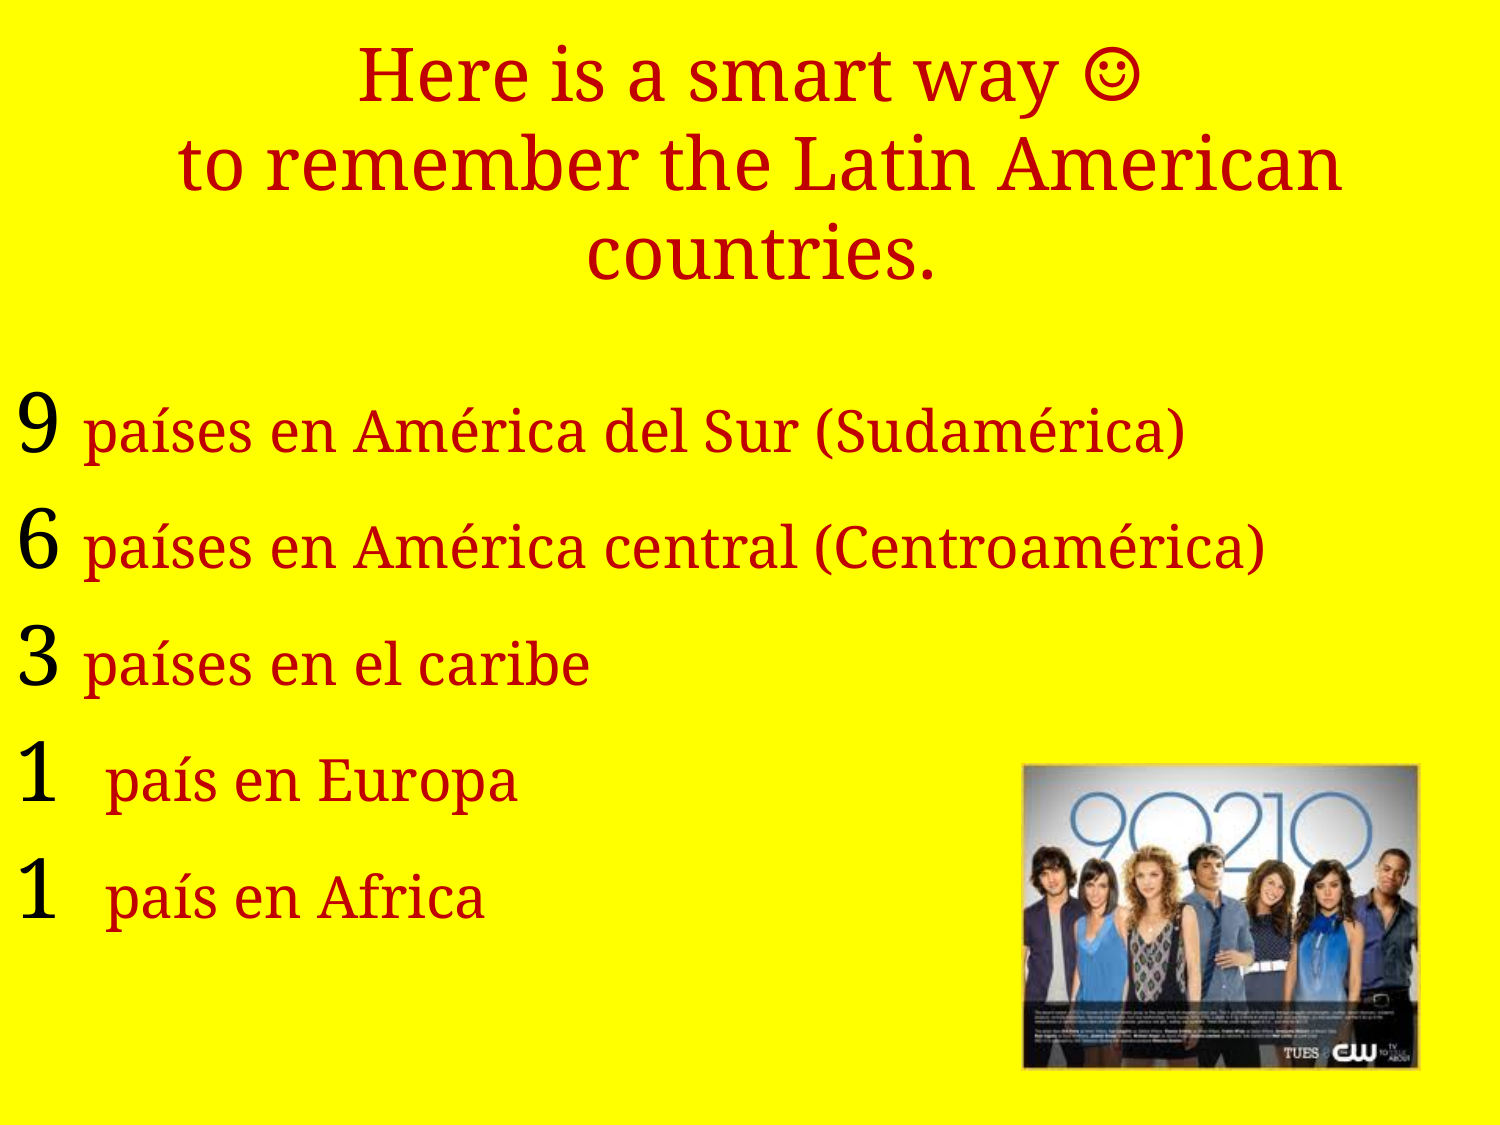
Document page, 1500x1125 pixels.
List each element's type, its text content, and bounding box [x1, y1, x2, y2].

picture [1021, 762, 1421, 1072]
title Here is a smart way ☺ to remember the Latin American countries. [123, 19, 1399, 244]
subtitle 9 países en América del Sur (Sudamérica) 6 países en América central (Centroamérica) 3 países en el caribe 1 país en Europa 1 país en Africa [0, 244, 1421, 1094]
